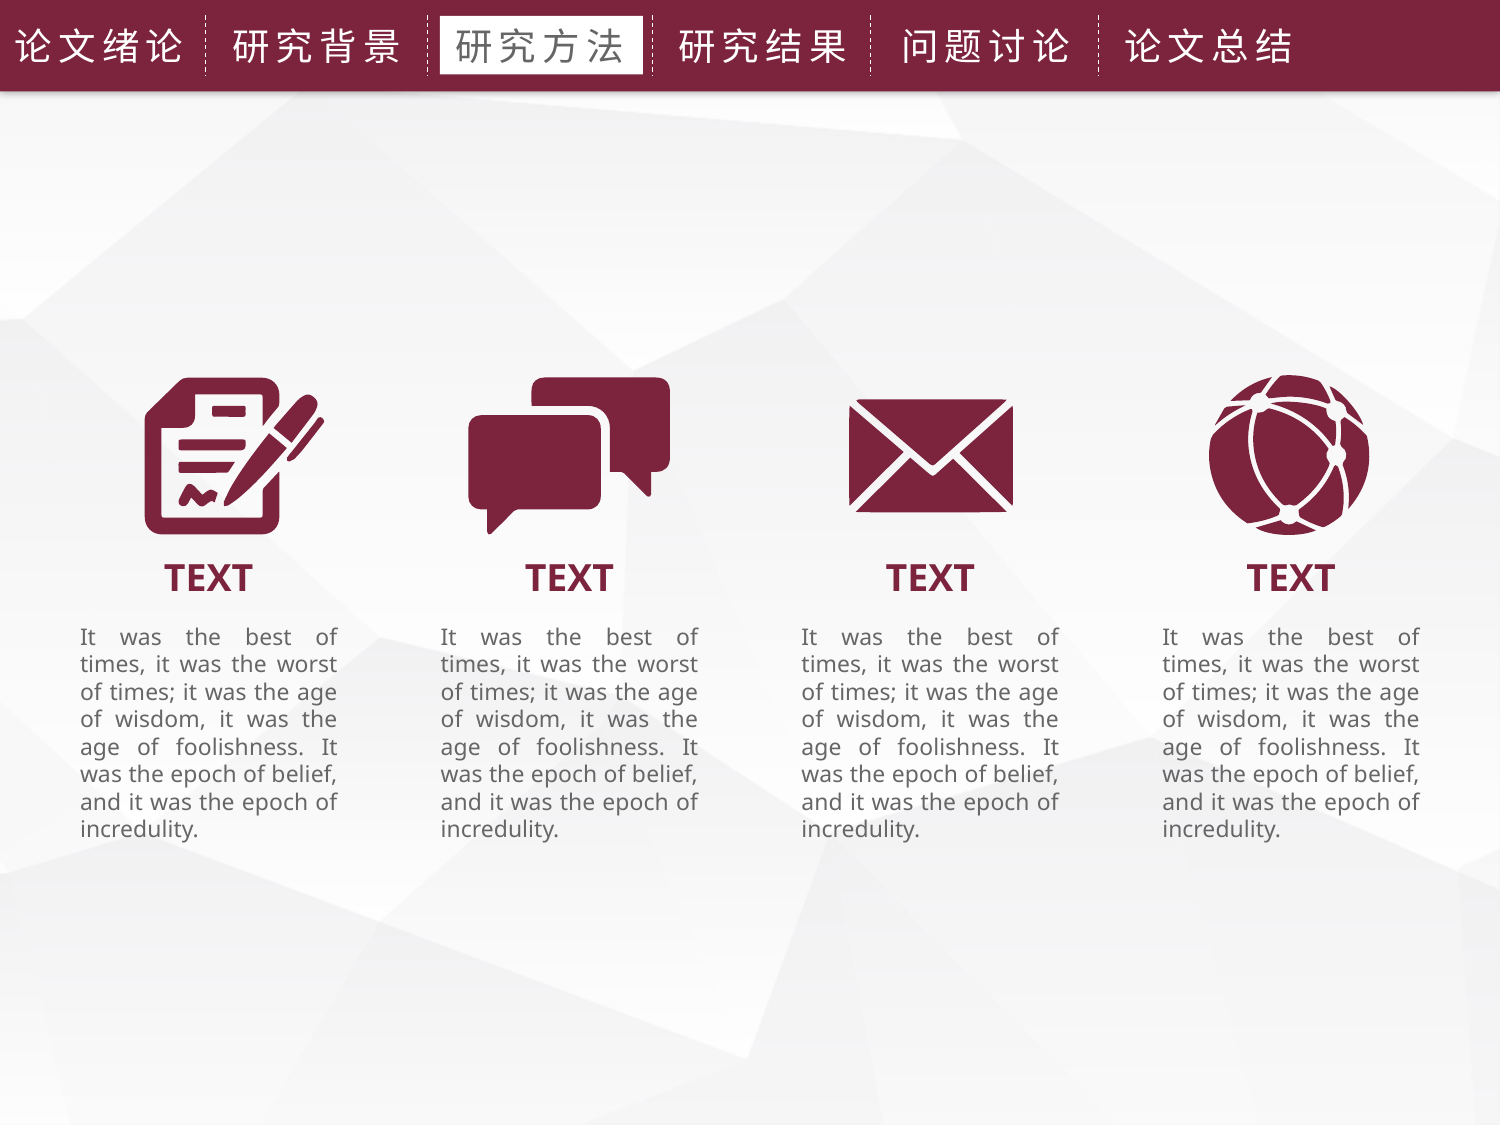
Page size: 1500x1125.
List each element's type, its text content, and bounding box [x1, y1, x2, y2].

text_box 研究方法 [440, 15, 652, 76]
text_box TEXT [860, 546, 1001, 607]
text_box 研究结果 [663, 15, 870, 76]
text_box 论文总结 [1109, 15, 1322, 76]
text_box TEXT [499, 546, 640, 607]
text_box TEXT [1221, 546, 1362, 607]
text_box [1208, 374, 1373, 538]
text_box It was the best of times, it was the worst of times; it was the age of wisdom, it was the age of foolishness. It was the epoch of belief, and it was the epoch of incredulity. [425, 615, 714, 850]
text_box 研究结果 [871, 15, 876, 76]
picture [0, 92, 1500, 1125]
text_box [0, 0, 1500, 92]
text_box TEXT [138, 546, 279, 607]
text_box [468, 377, 670, 535]
text_box 论文绪论 [0, 15, 211, 76]
text_box It was the best of times, it was the worst of times; it was the age of wisdom, it was the age of foolishness. It was the epoch of belief, and it was the epoch of incredulity. [1147, 615, 1435, 850]
text_box It was the best of times, it was the worst of times; it was the age of wisdom, it was the age of foolishness. It was the epoch of belief, and it was the epoch of incredulity. [786, 615, 1074, 850]
text_box 研究背景 [213, 15, 420, 76]
text_box It was the best of times, it was the worst of times; it was the age of wisdom, it was the age of foolishness. It was the epoch of belief, and it was the epoch of incredulity. [65, 615, 353, 850]
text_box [848, 399, 1013, 513]
text_box 问题讨论 [886, 15, 1098, 76]
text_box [144, 377, 325, 535]
